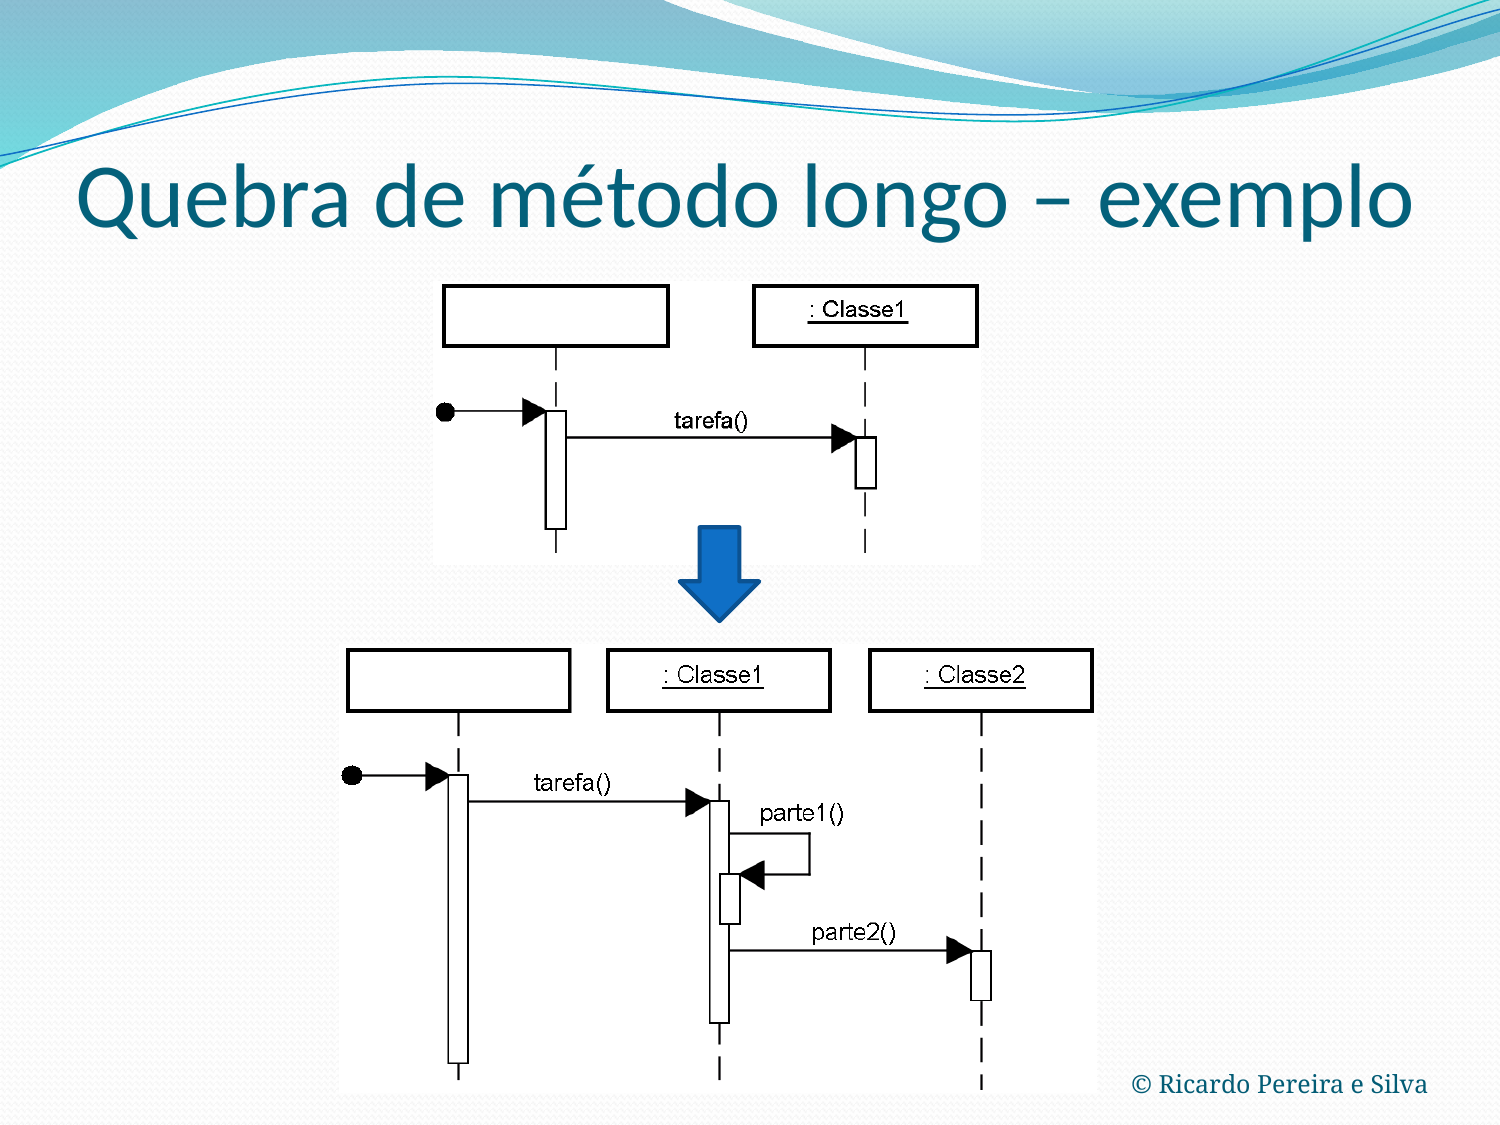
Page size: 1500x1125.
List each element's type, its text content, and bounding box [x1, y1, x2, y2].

picture [339, 644, 1097, 1093]
picture [433, 280, 981, 565]
title Quebra de método longo – exemplo [75, 82, 1425, 247]
footer © Ricardo Pereira e Silva [1101, 1042, 1429, 1103]
text_box [677, 577, 762, 624]
